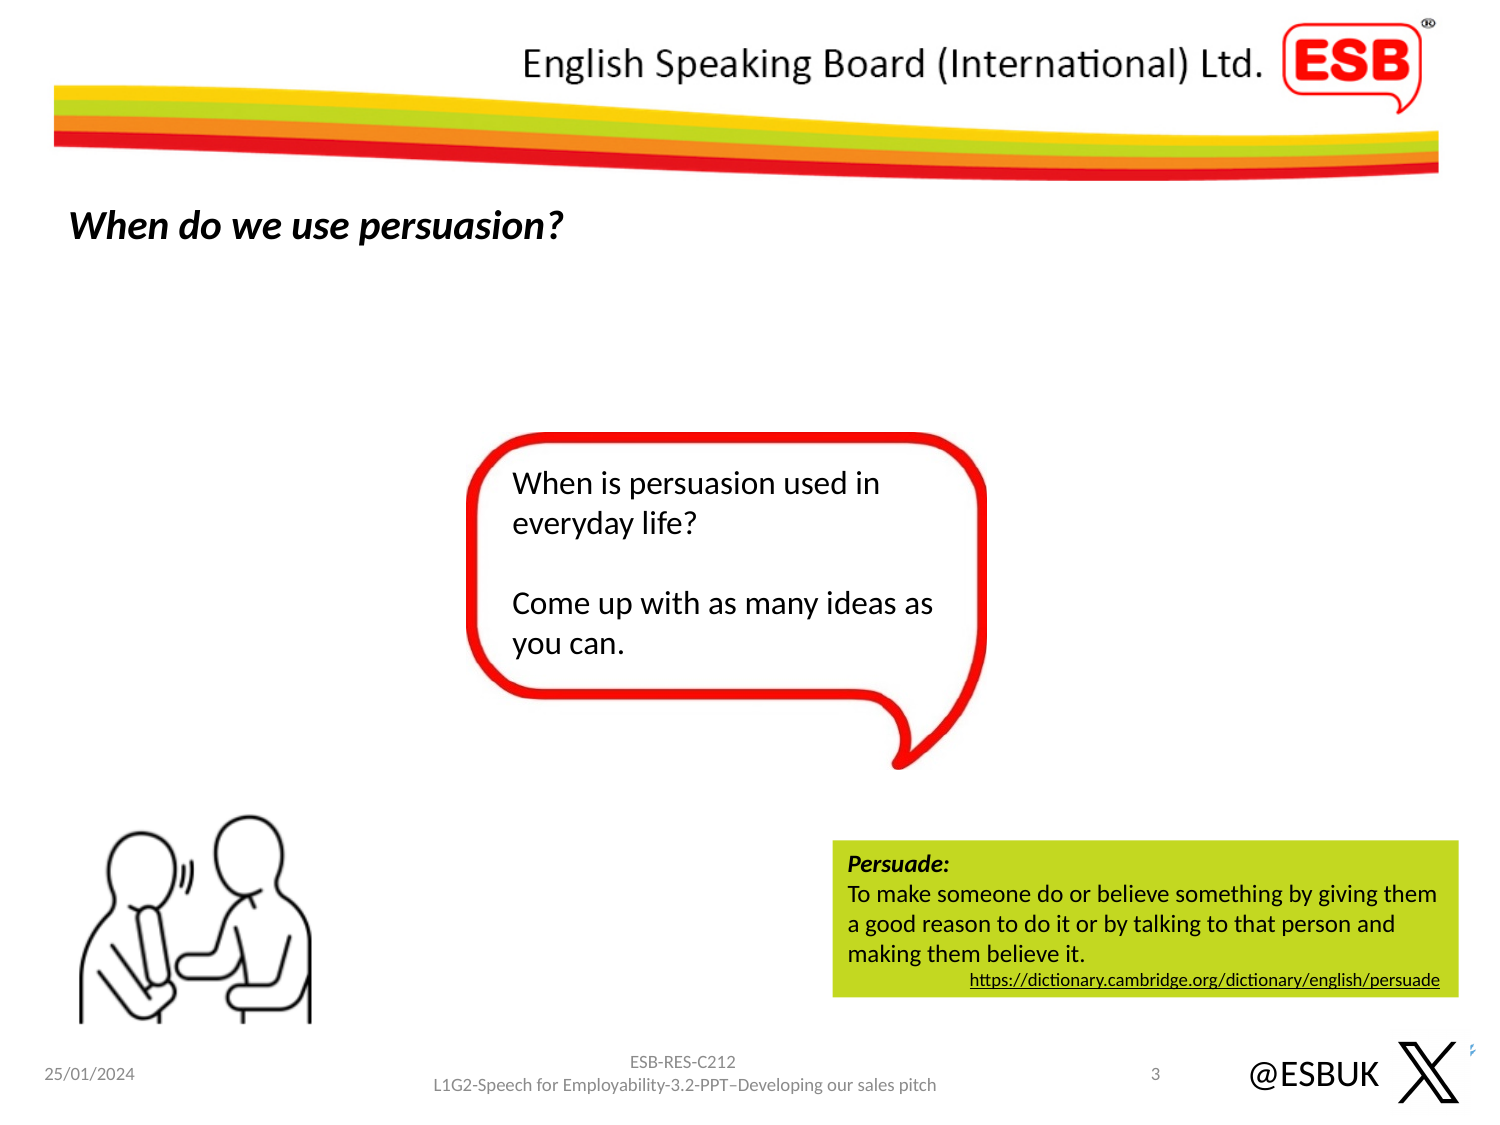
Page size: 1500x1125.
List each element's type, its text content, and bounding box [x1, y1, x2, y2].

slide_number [29, 1042, 367, 1103]
slide_number 3 [930, 1042, 1176, 1103]
picture [1390, 1029, 1476, 1116]
footer ESB-RES-C212 L1G2-Speech for Employability-3.2-PPT–Developing our sales pitch [395, 1042, 930, 1103]
picture [0, 0, 1500, 189]
picture [67, 802, 329, 1043]
title When do we use persuasion? [53, 196, 1347, 257]
text_box Persuade: To make someone do or believe something by giving them a good reason to do it or by talking to that person and making them believe it. https://dictionary.cambridge.org/dictionary/english/persuade [832, 840, 1459, 998]
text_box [466, 432, 987, 770]
